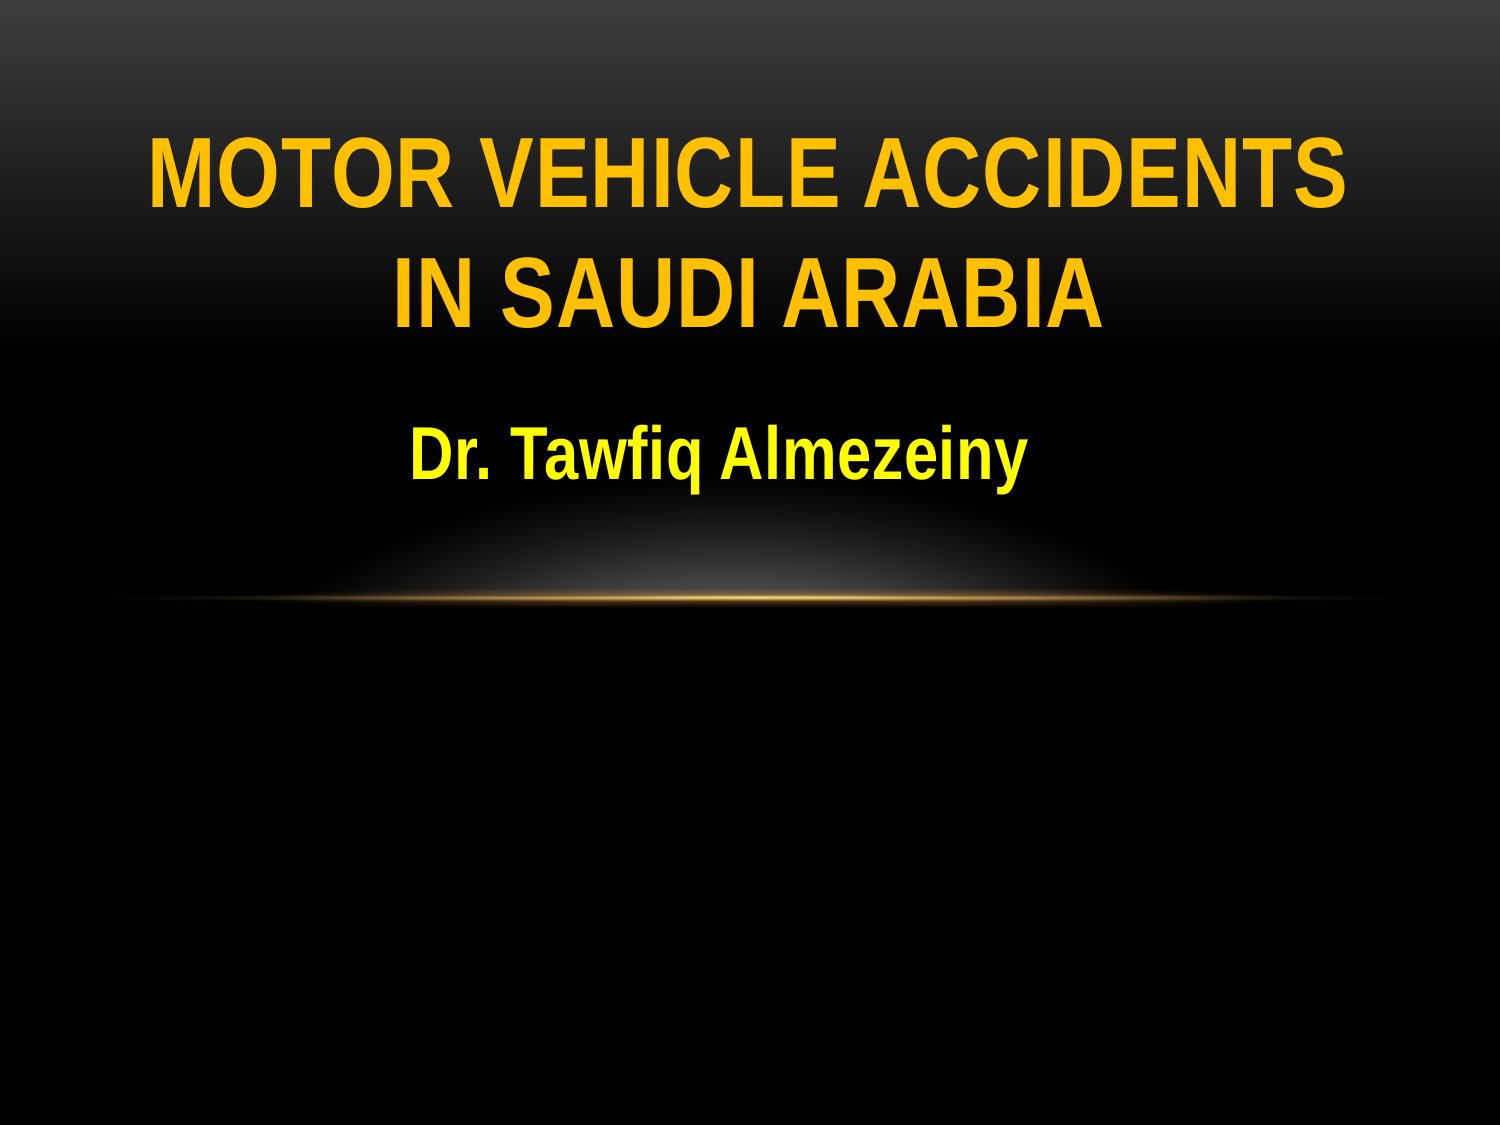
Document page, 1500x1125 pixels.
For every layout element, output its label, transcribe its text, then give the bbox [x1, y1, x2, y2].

subtitle Dr. Tawfiq Almezeiny [194, 397, 1245, 685]
picture [0, 0, 1500, 750]
title MOTOR VEHICLE ACCIDENTS IN SAUDI ARABIA [112, 113, 1388, 355]
